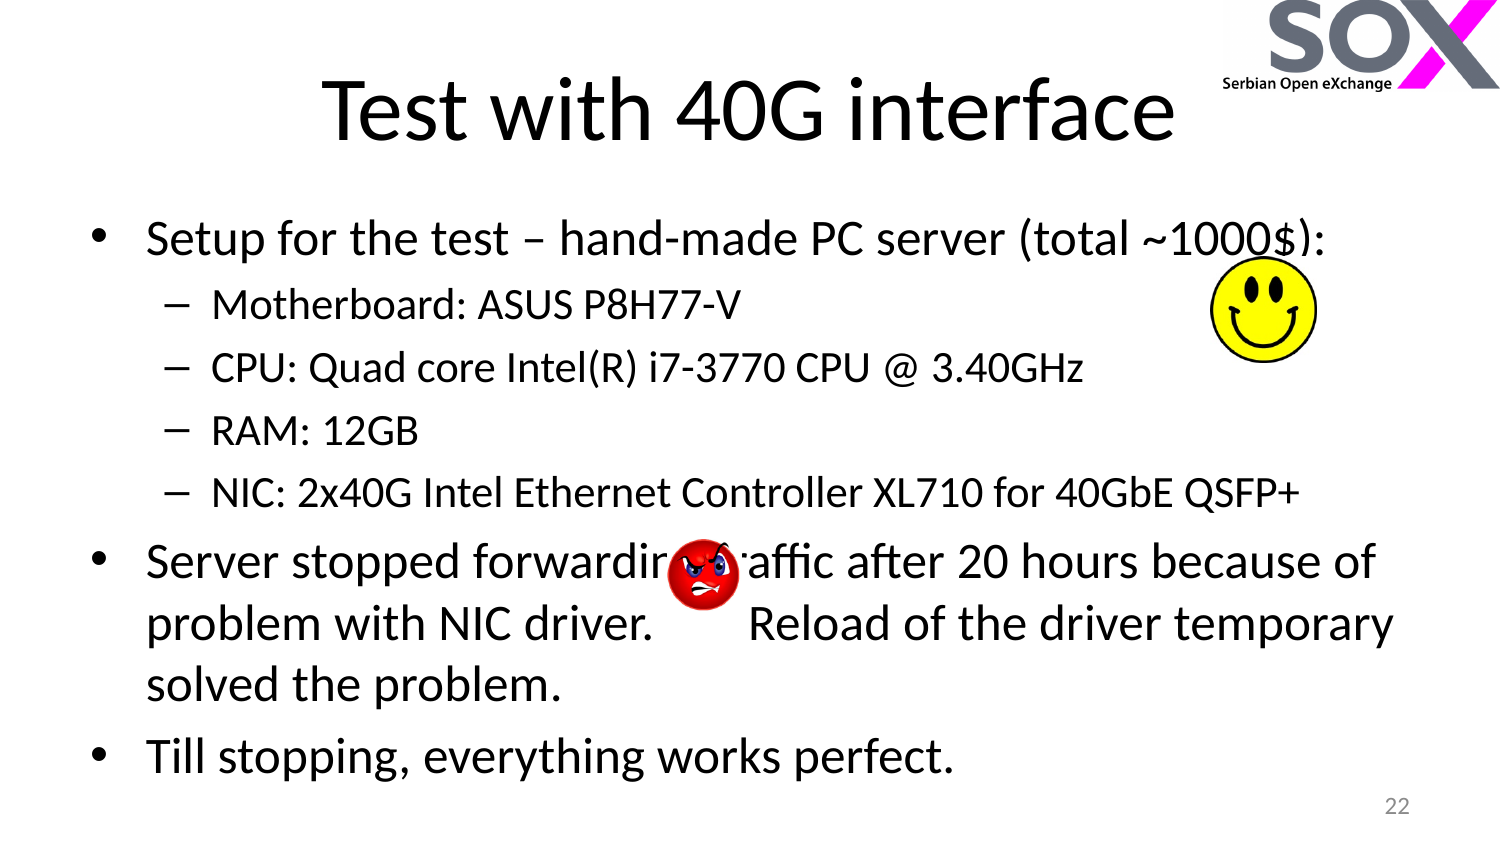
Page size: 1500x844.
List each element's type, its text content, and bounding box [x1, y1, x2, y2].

list Setup for the test – hand-made PC server (total ~1000$): Motherboard: ASUS P8H77-V CPU: Quad core Intel(R) i7-3770 CPU @ 3.40GHz RAM: 12GB NIC: 2x40G Intel Ethernet Controller XL710 for 40GbE QSFP+ Server stopped forwarding traffic after 20 hours because of problem with NIC driver. Reload of the driver temporary solved the problem. Till stopping, everything works perfect. [75, 196, 1425, 800]
picture [1223, 0, 1500, 92]
title Test with 40G interface [75, 33, 1425, 175]
picture [667, 539, 742, 612]
slide_number 22 [1074, 782, 1425, 827]
picture [1210, 256, 1318, 363]
